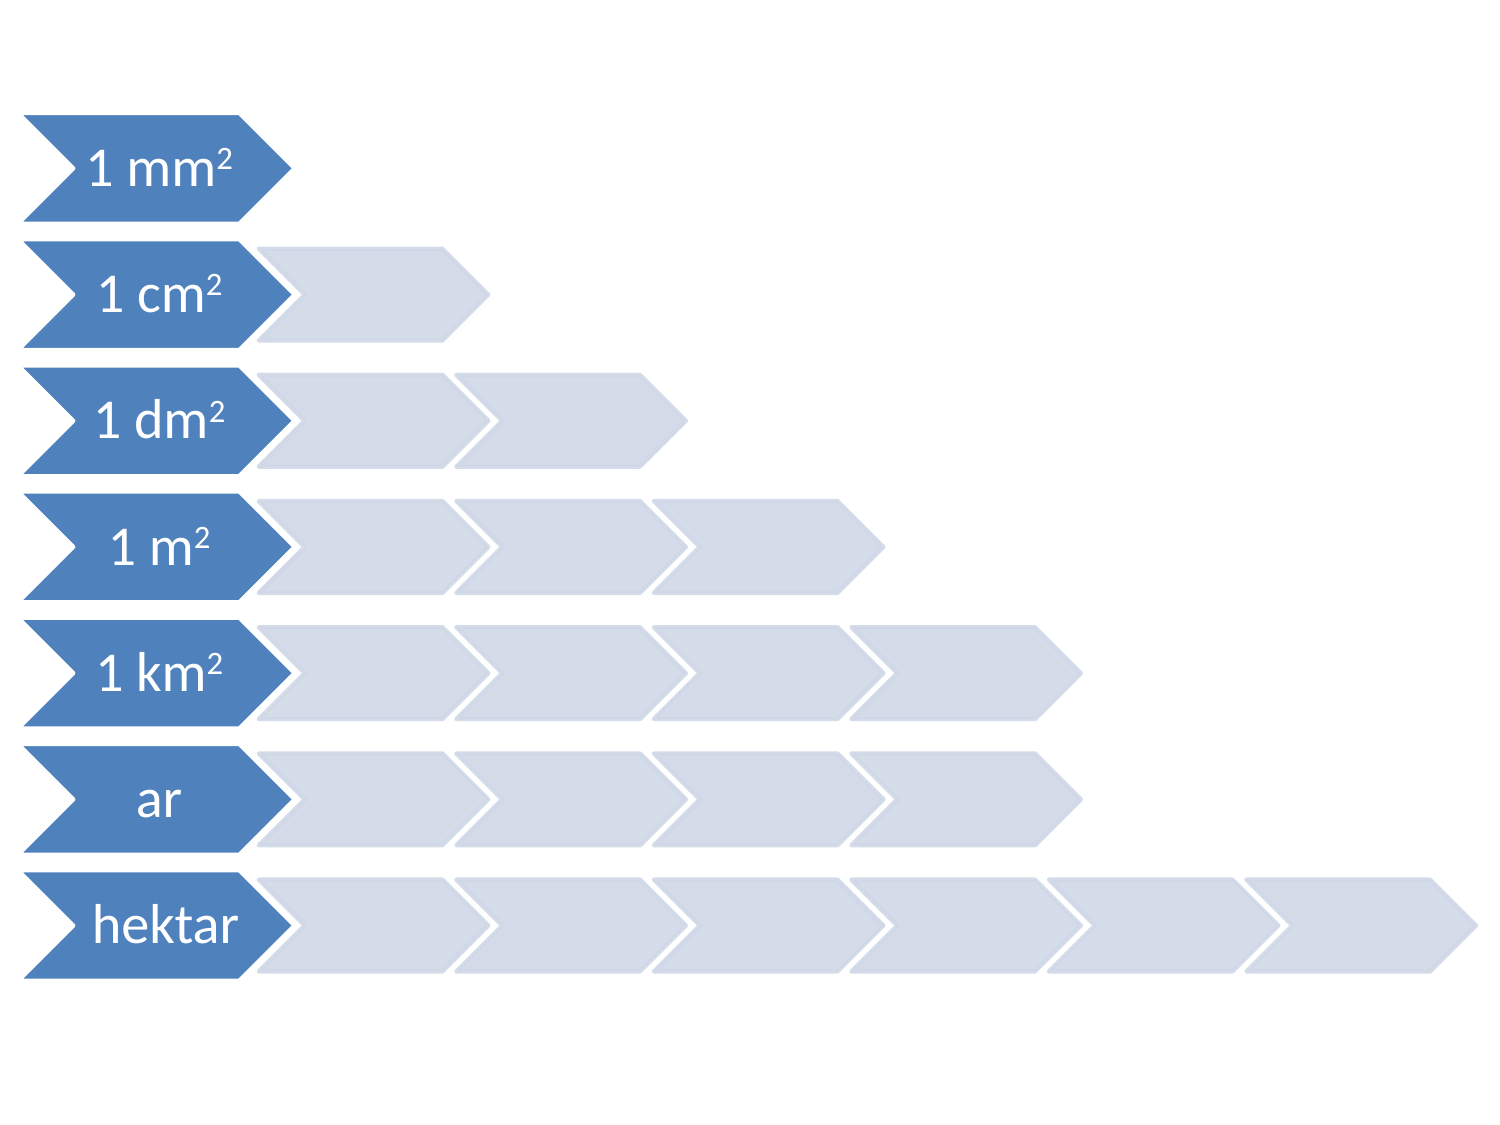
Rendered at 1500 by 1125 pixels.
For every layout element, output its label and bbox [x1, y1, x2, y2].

text_box [17, 82, 1477, 1012]
